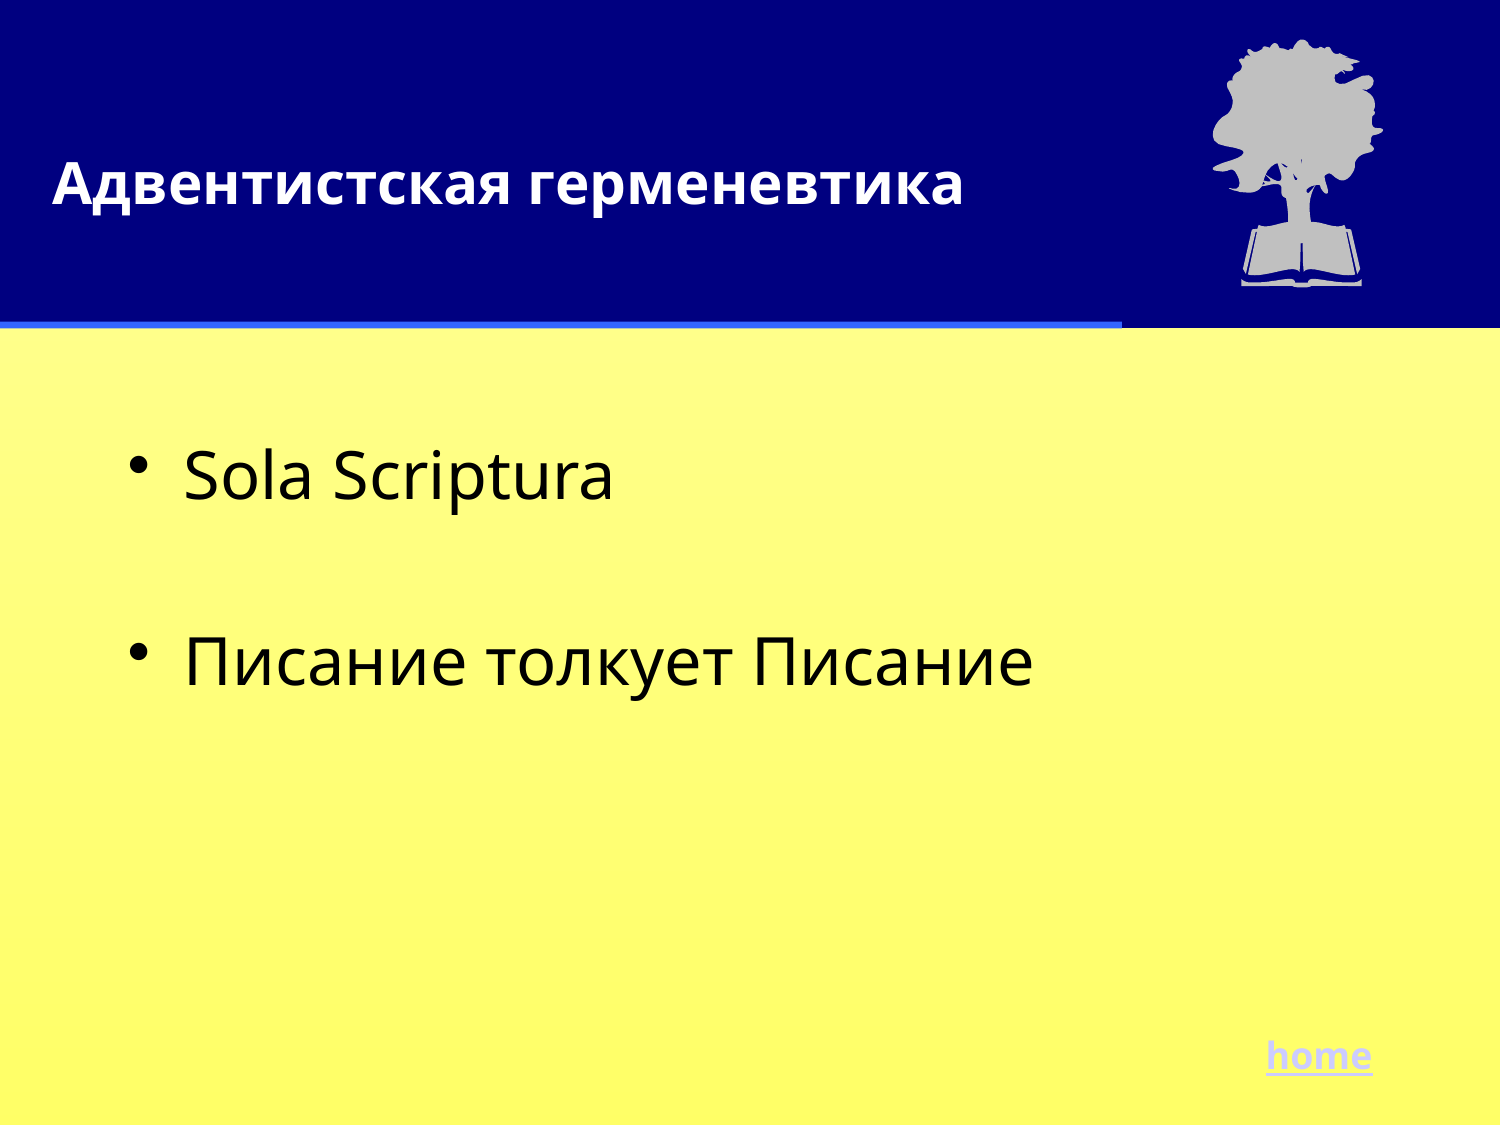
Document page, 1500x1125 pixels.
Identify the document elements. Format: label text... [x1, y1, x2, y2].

list Sola Scriptura Писание толкует Писание [112, 425, 1388, 1000]
title Адвентистская герменевтика [37, 87, 1500, 275]
